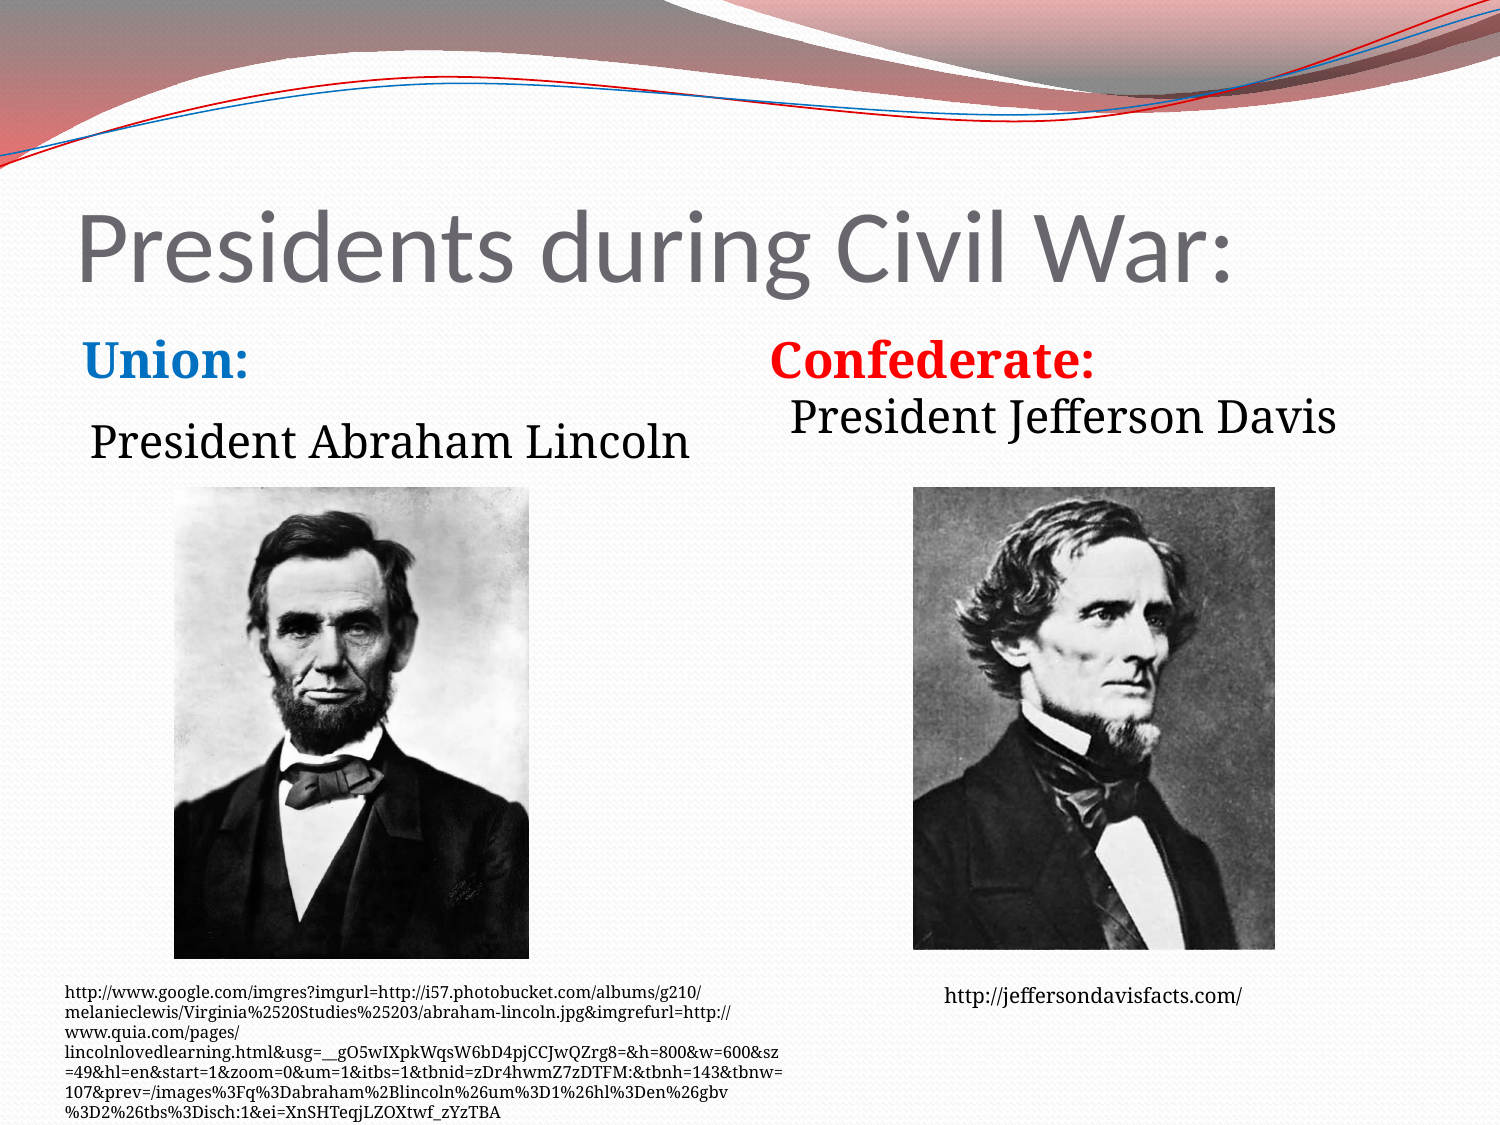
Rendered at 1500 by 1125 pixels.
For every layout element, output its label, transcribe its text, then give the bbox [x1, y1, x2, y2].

list Colt Army 1860 Single action, 6 shot Accurate 75-100 yards [906, 488, 1283, 963]
picture [174, 487, 529, 959]
list President Jefferson Davis [774, 387, 1438, 1019]
picture [912, 487, 1276, 951]
text_box http://jeffersondavisfacts.com/ [929, 975, 1257, 1015]
list President Abraham Lincoln [75, 413, 738, 974]
list Colt 1851 Navy: Single Action, 6 shot Accurate 75-100 yards [167, 488, 535, 971]
list Confederate: [761, 305, 1425, 413]
text_box http://www.google.com/imgres?imgurl=http://i57.photobucket.com/albums/g210/melanieclewis/Virginia%2520Studies%25203/abraham-lincoln.jpg&imgrefurl=http://www.quia.com/pages/lincolnlovedlearning.html&usg=__gO5wIXpkWqsW6bD4pjCCJwQZrg8=&h=800&w=600&sz=49&hl=en&start=1&zoom=0&um=1&itbs=1&tbnid=zDr4hwmZ7zDTFM:&tbnh=143&tbnw=107&prev=/images%3Fq%3Dabraham%2Blincoln%26um%3D1%26hl%3Den%26gbv%3D2%26tbs%3Disch:1&ei=XnSHTeqjLZOXtwf_zYzTBA [49, 974, 800, 1125]
list Union: [75, 304, 738, 413]
title Presidents during Civil War: [75, 115, 1425, 303]
